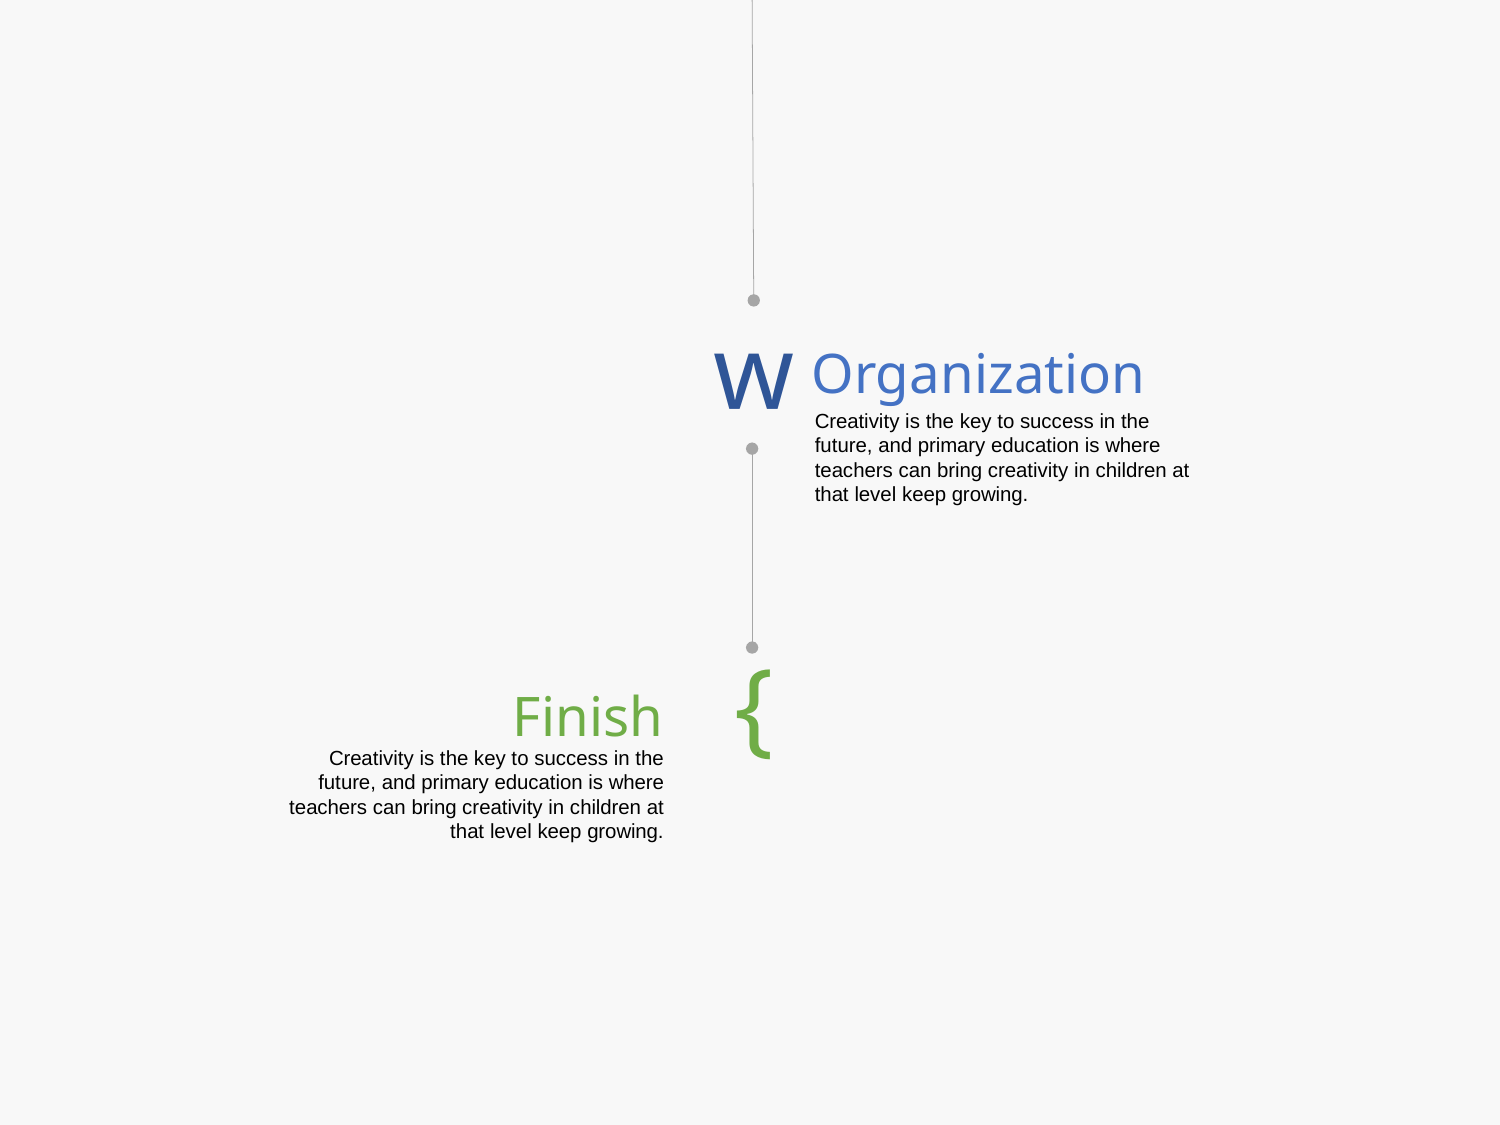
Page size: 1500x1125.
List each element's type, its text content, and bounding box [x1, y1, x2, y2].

text_box w [701, 300, 806, 436]
text_box { [722, 634, 785, 770]
text_box Creativity is the key to success in the future, and primary education is where teachers can bring creativity in children at that level keep growing. [803, 408, 1206, 523]
text_box Finish [201, 678, 675, 751]
text_box Organization [806, 335, 1274, 408]
text_box Creativity is the key to success in the future, and primary education is where teachers can bring creativity in children at that level keep growing. [273, 751, 675, 855]
